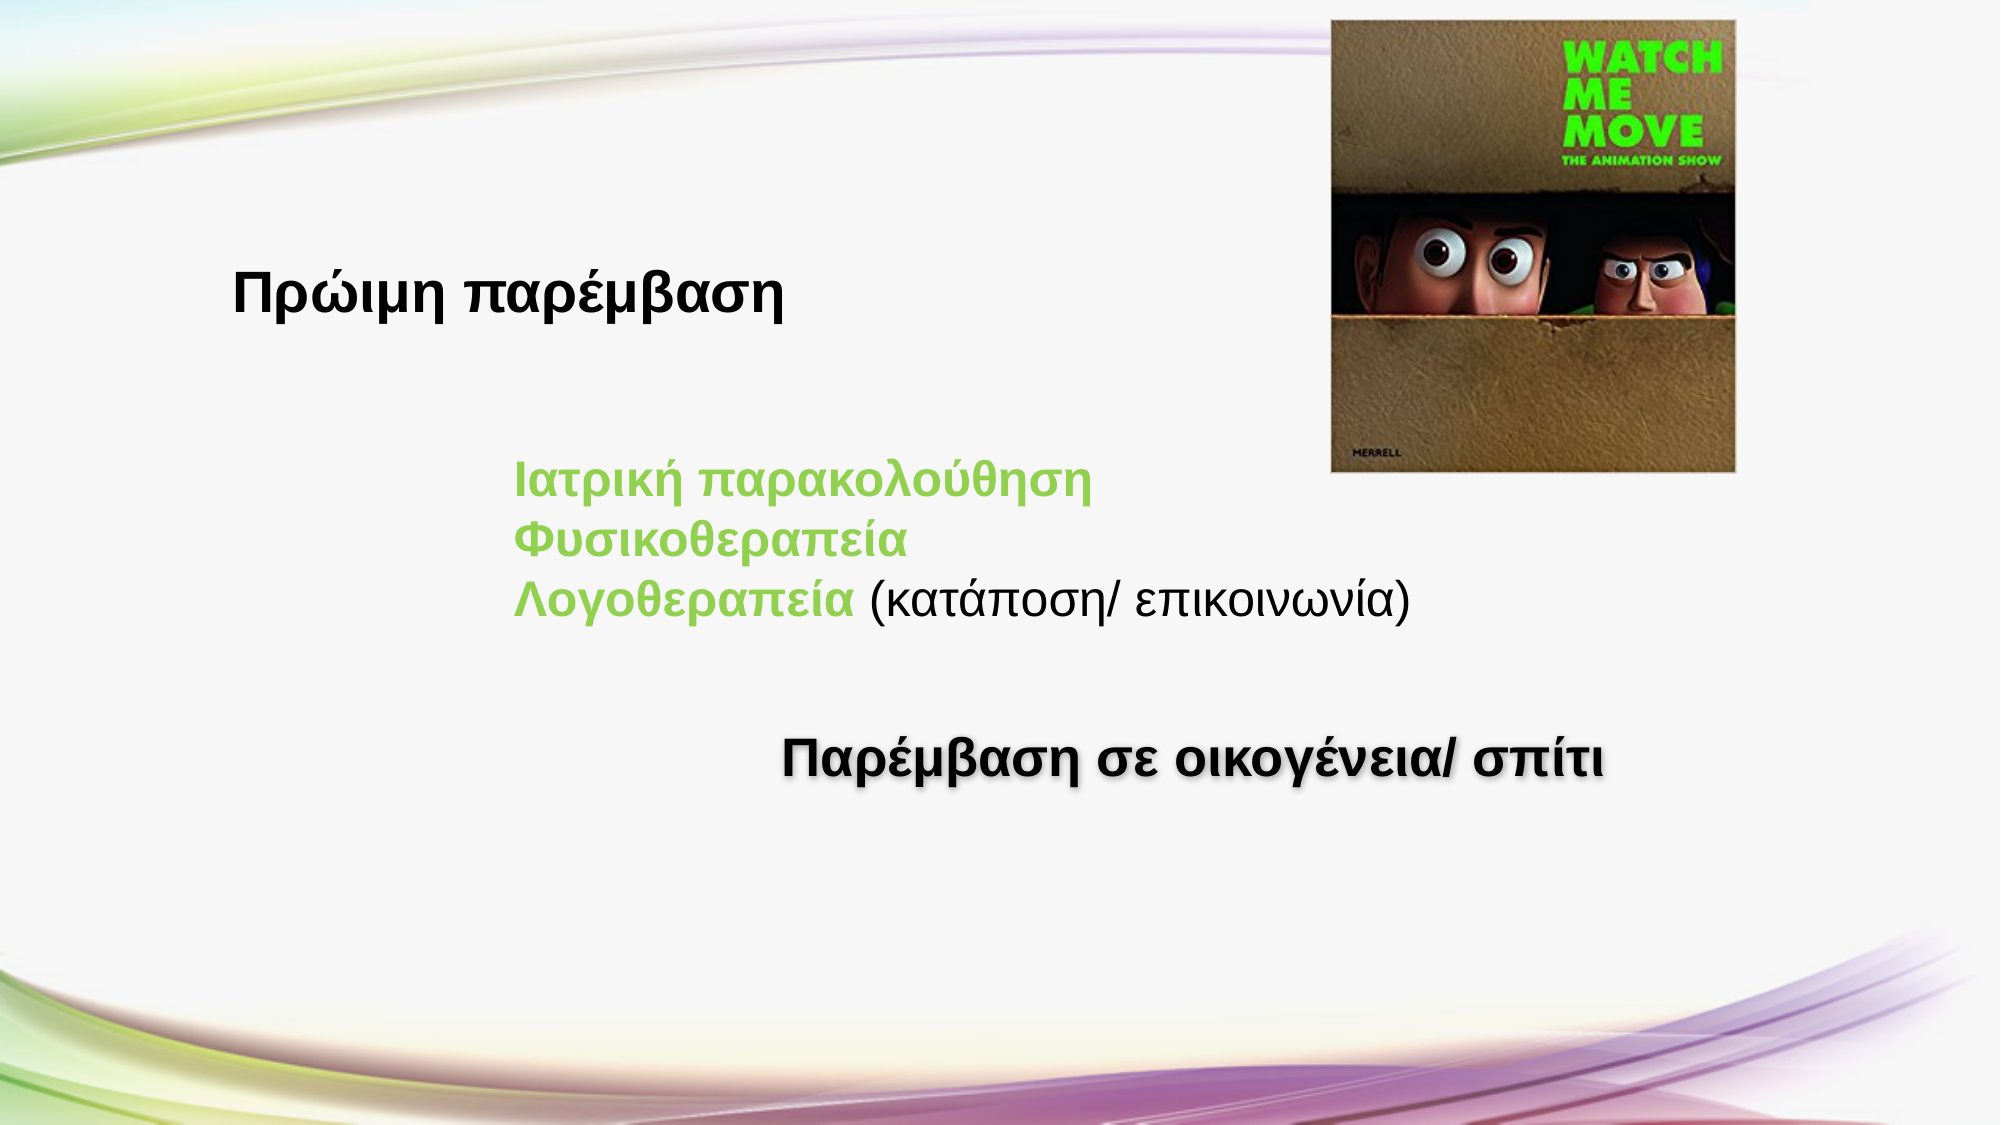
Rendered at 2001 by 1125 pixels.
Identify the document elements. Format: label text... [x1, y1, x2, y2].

text_box Πρώιμη παρέμβαση [217, 246, 956, 332]
text_box Ιατρική παρακολούθηση Φυσικοθεραπεία Λογοθεραπεία (κατάποση/ επικοινωνία) [498, 439, 1484, 634]
text_box Παρέμβαση σε οικογένεια/ σπίτι [721, 718, 1667, 791]
picture [0, 0, 2001, 1125]
